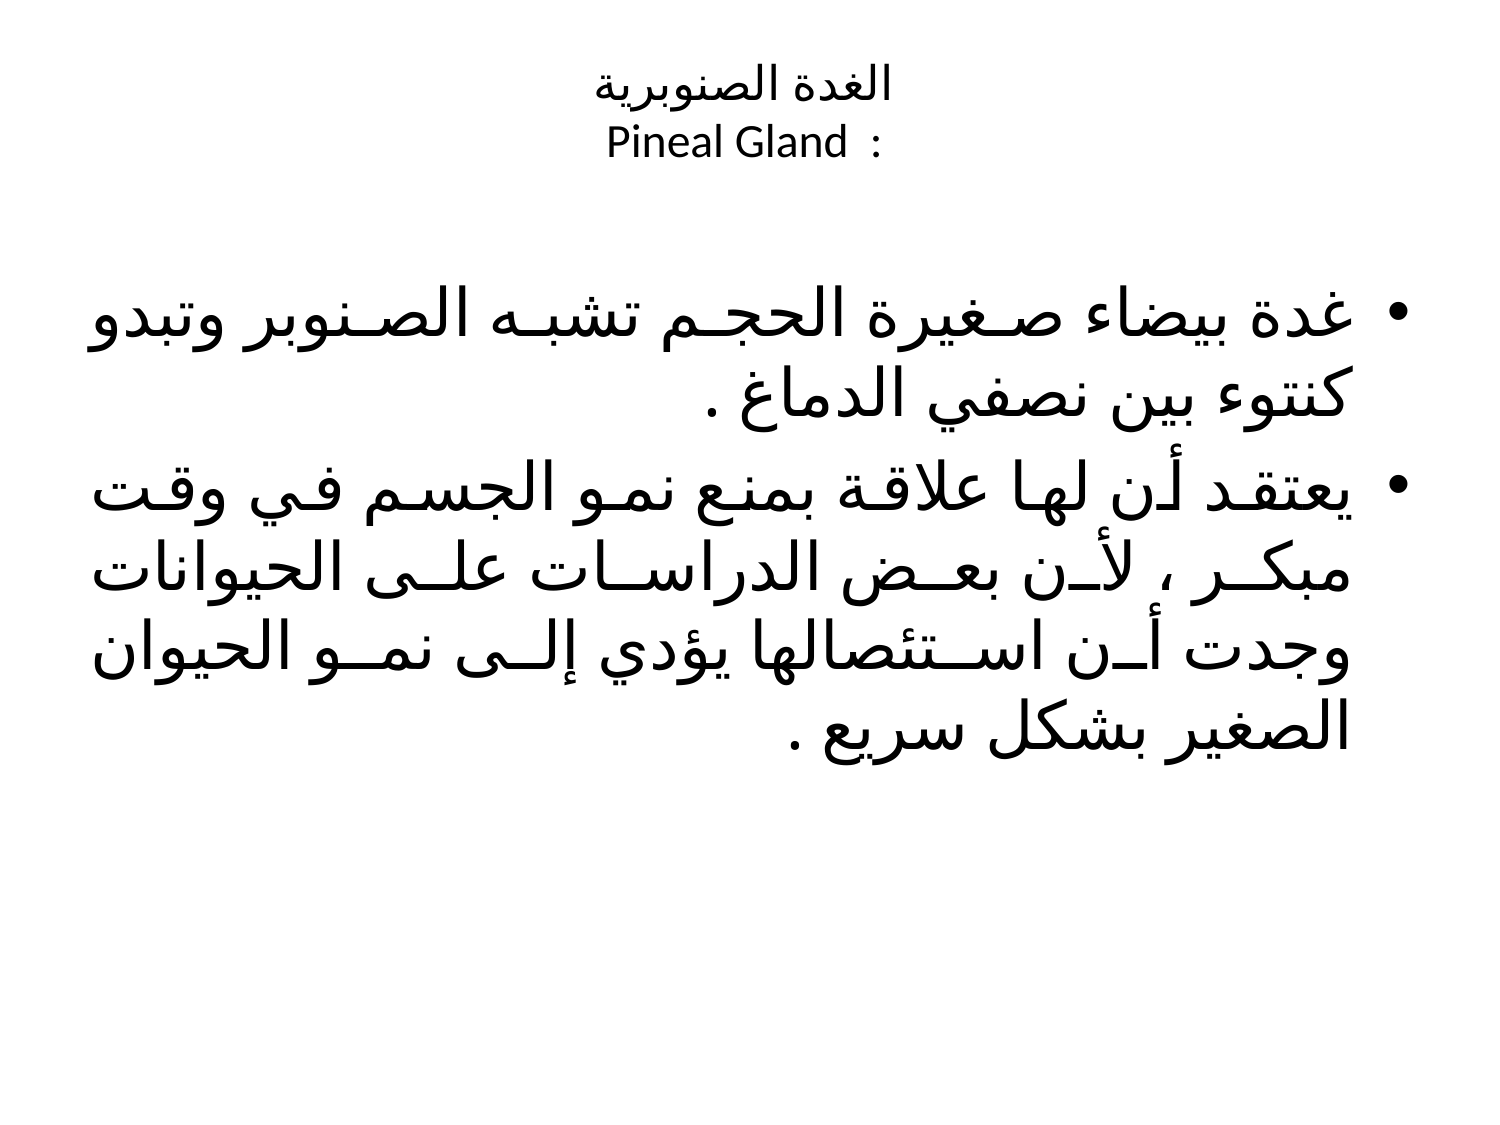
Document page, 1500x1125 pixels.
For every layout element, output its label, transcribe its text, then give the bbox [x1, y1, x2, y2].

title الغدة الصنوبرية Pineal Gland : [75, 45, 1425, 233]
list غدة بيضاء صغيرة الحجم تشبه الصنوبر وتبدو كنتوء بين نصفي الدماغ . يعتقد أن لها علاقة بمنع نمو الجسم في وقت مبكر ، لأن بعض الدراسات على الحيوانات وجدت أن استئصالها يؤدي إلى نمو الحيوان الصغير بشكل سريع . [75, 262, 1425, 1005]
